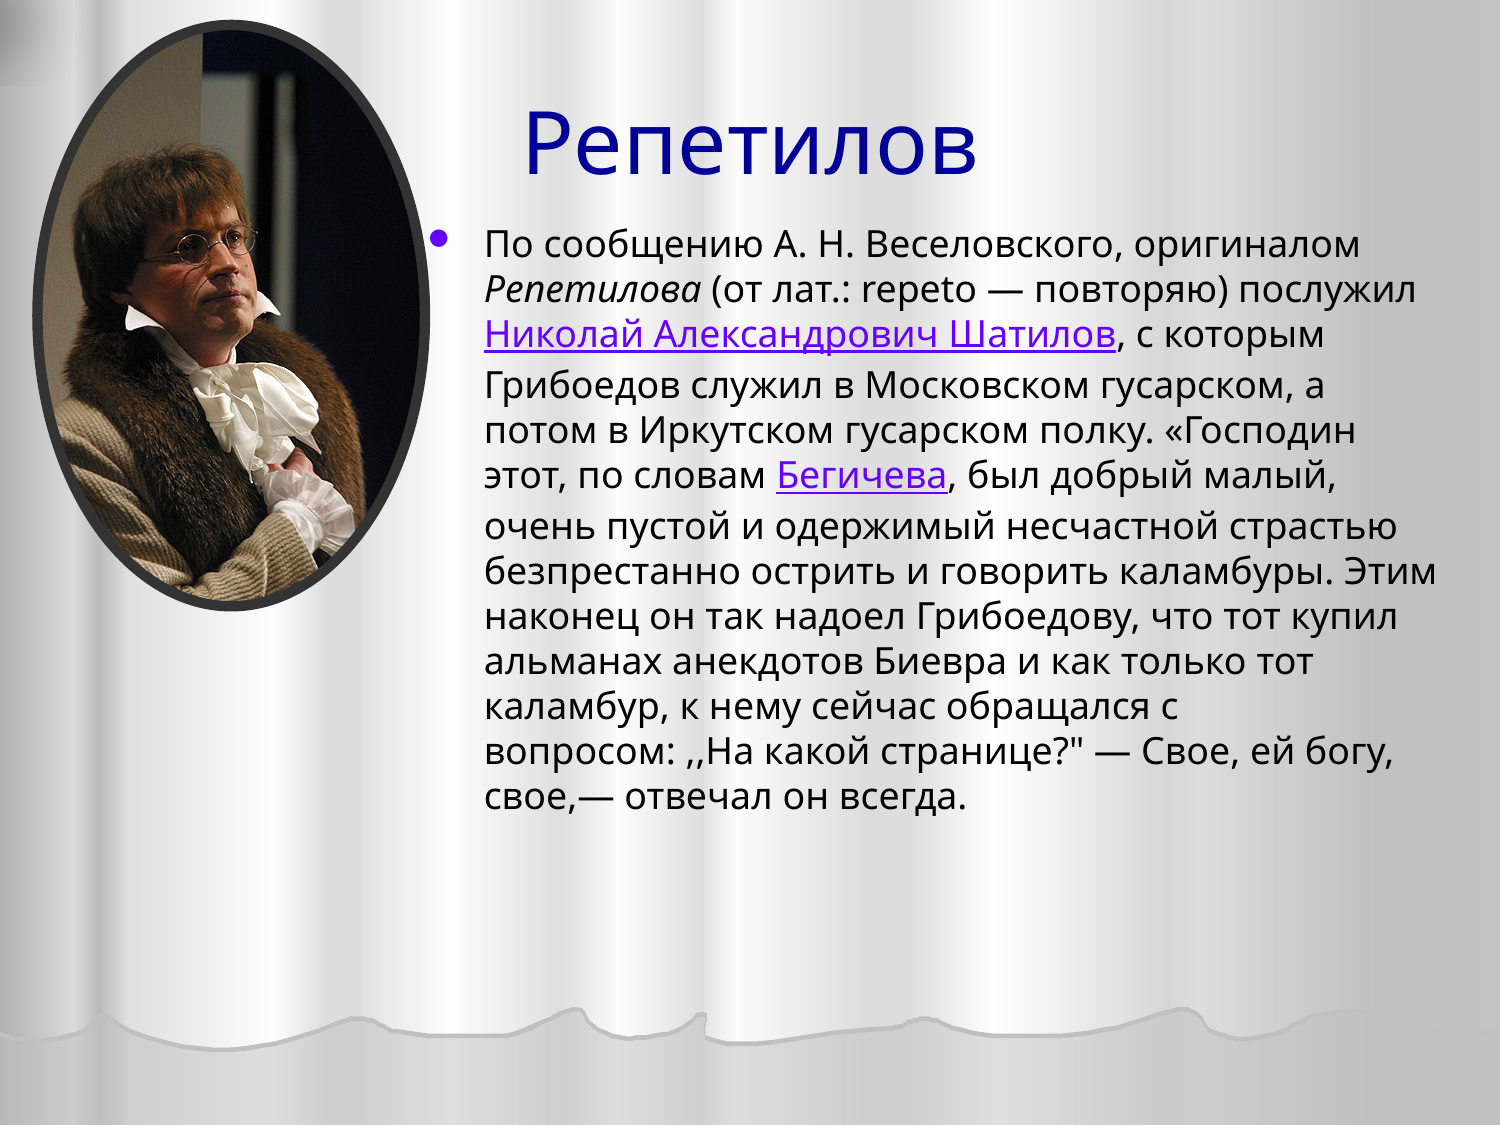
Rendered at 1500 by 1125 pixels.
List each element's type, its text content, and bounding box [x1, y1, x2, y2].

title Репетилов [429, 45, 1426, 212]
list По сообщению А. Н. Веселовского, оригиналом Репетилова (от лат.: repeto — повторяю) послужил Николай Александрович Шатилов, с которым Грибоедов служил в Московском гусарском, а потом в Иркутском гусарском полку. «Господин этот, по словам Бегичева, был добрый малый, очень пустой и одержимый несчастной страстью безпрестанно острить и говорить каламбуры. Этим наконец он так надоел Грибоедову, что тот купил альманах анекдотов Биевра и как только тот каламбур, к нему сейчас обращался с вопросом: ,,На какой странице?" — Свое, ей богу, свое,— отвечал он всегда. [412, 212, 1463, 956]
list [37, 24, 426, 607]
